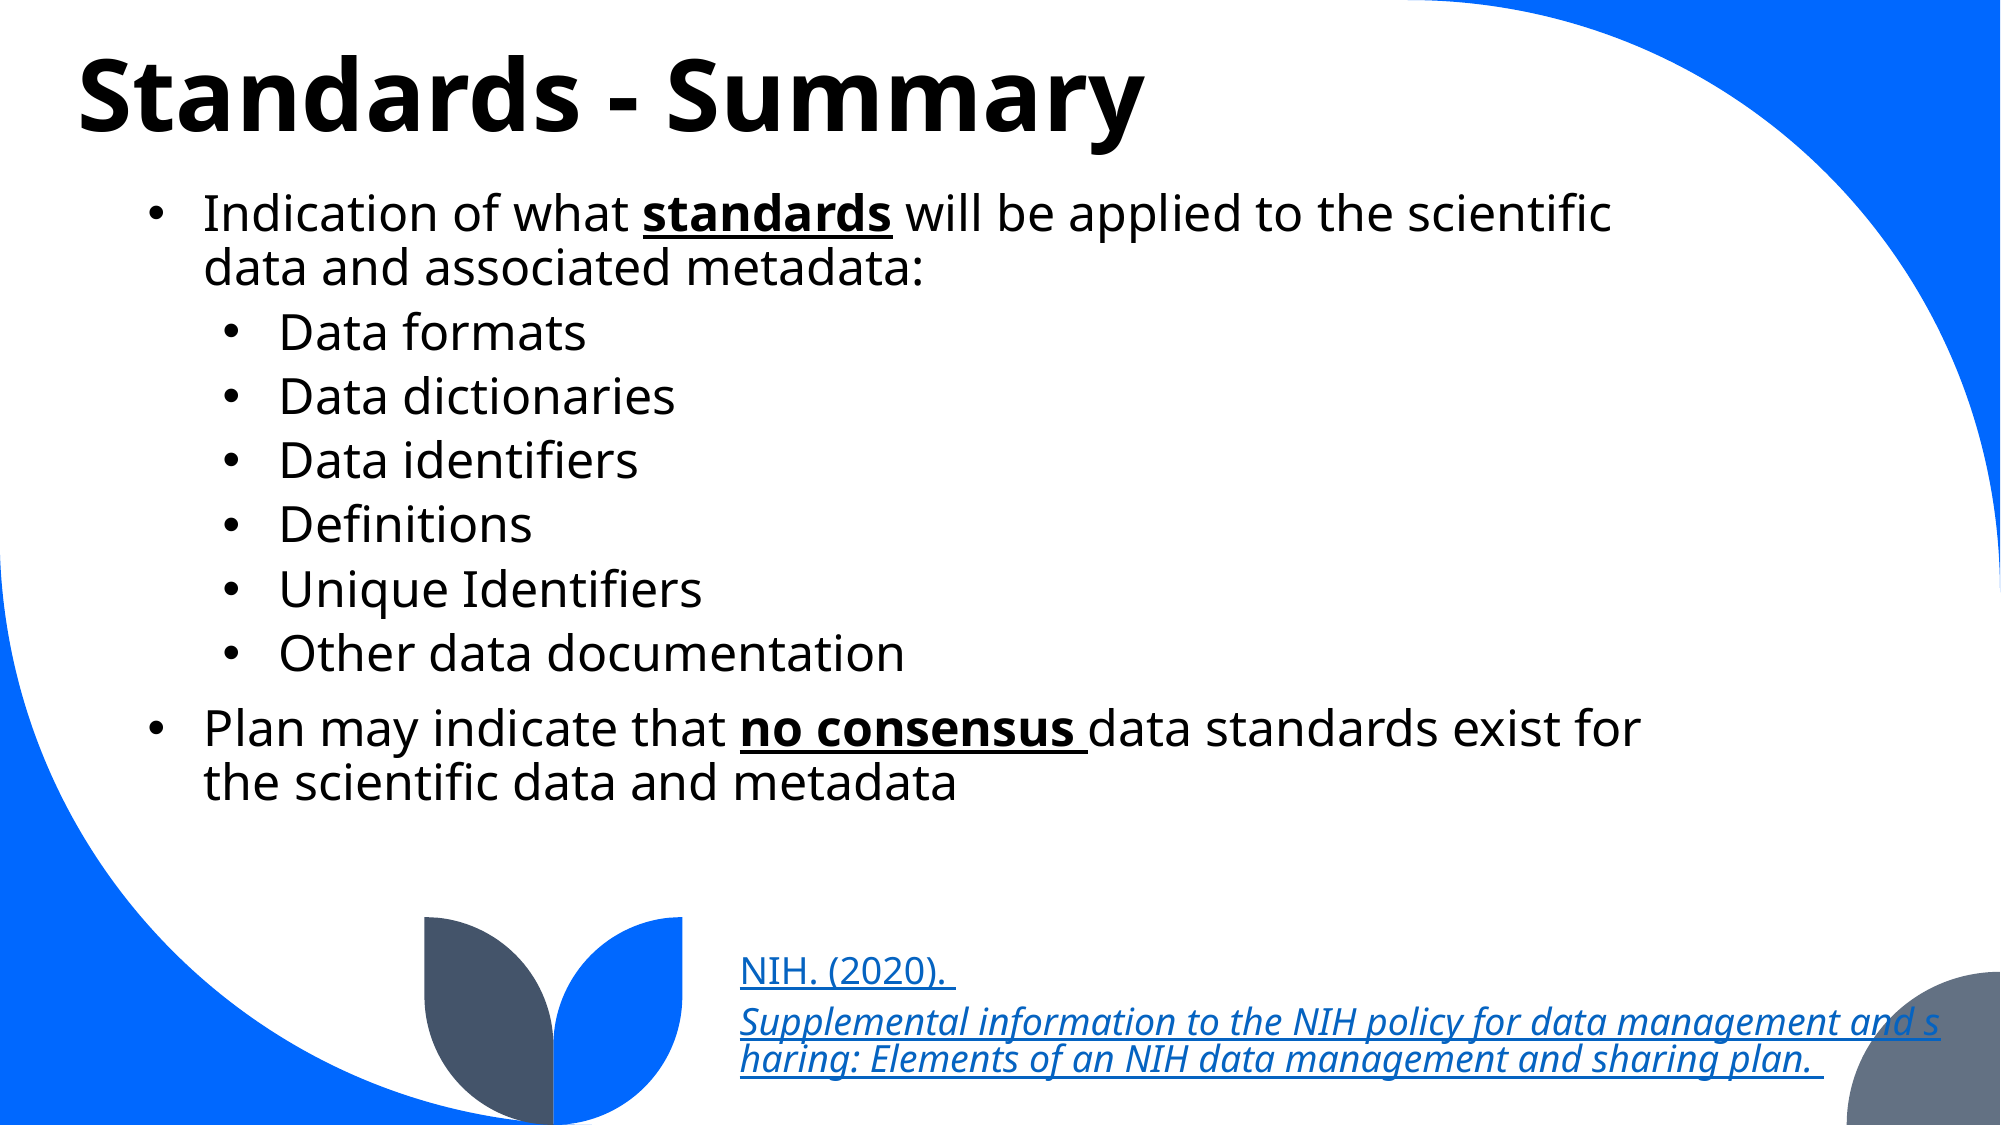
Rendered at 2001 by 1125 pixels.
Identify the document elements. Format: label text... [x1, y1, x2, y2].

text_box NIH. (2020). Supplemental information to the NIH policy for data management and sharing: Elements of an NIH data management and sharing plan. [724, 939, 1975, 1057]
list Indication of what standards will be applied to the scientific data and associated metadata: Data formats Data dictionaries Data identifiers Definitions Unique Identifiers Other data documentation Plan may indicate that no consensus data standards exist for the scientific data and metadata [132, 180, 1720, 639]
title Standards - Summary [62, 34, 1790, 161]
